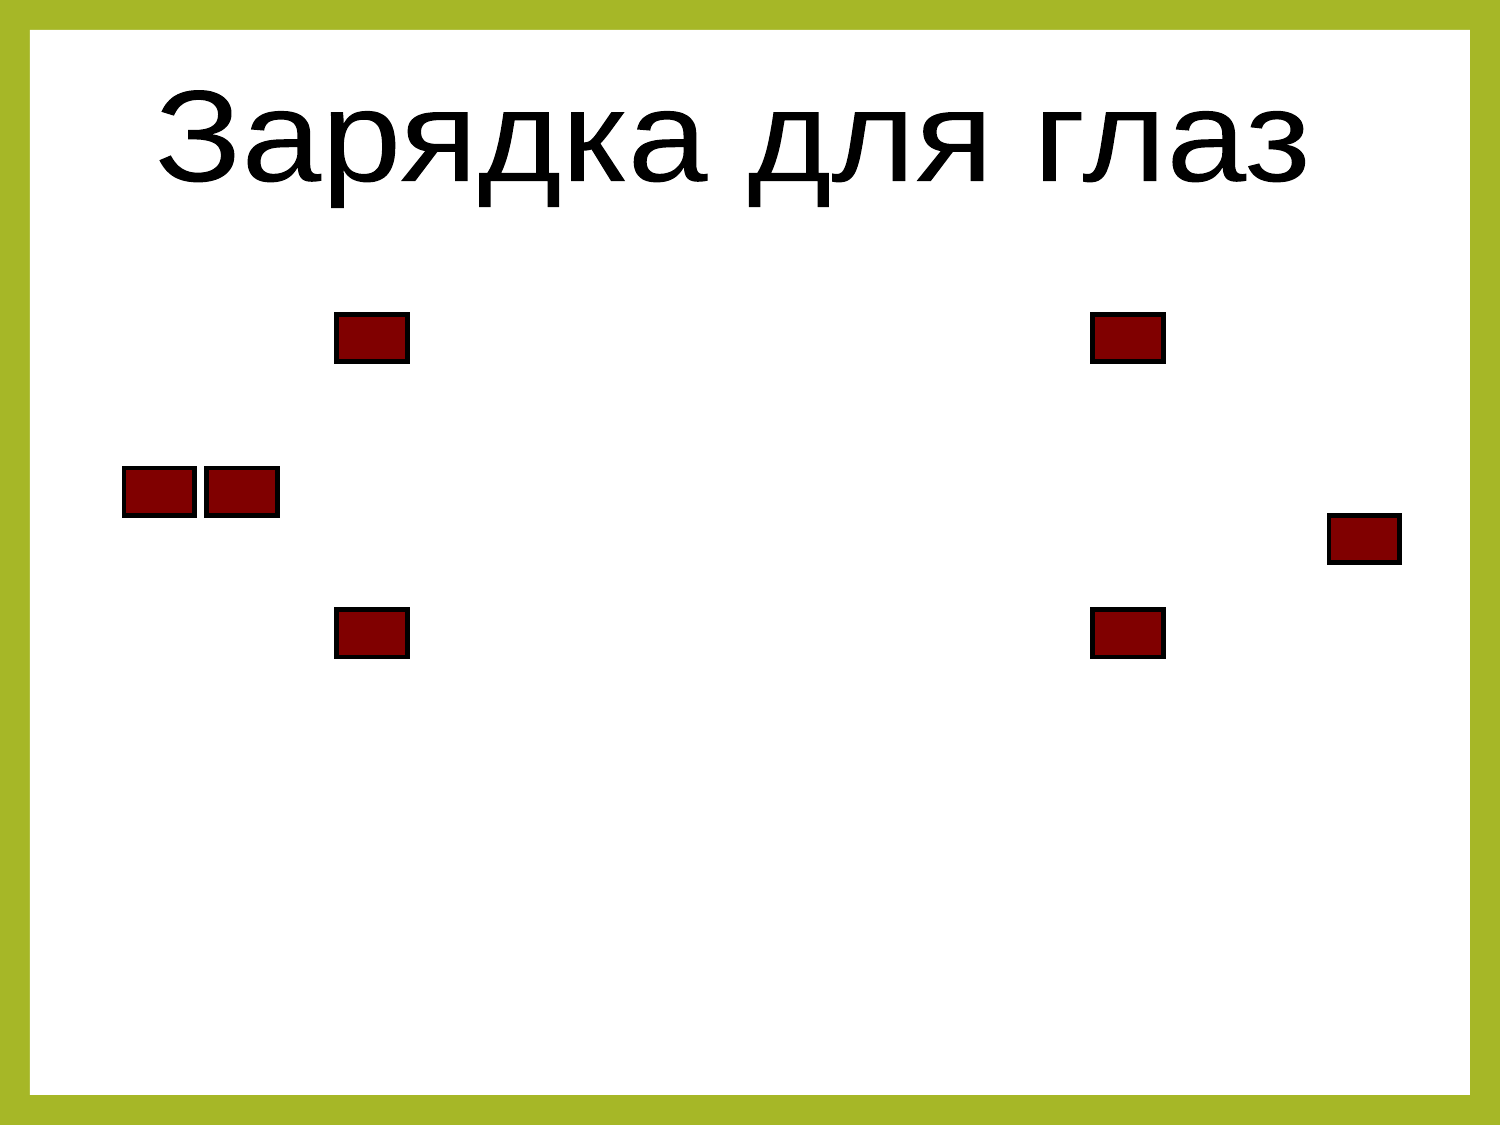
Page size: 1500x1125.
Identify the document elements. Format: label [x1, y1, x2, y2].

text_box [336, 609, 408, 657]
text_box [1328, 515, 1400, 563]
text_box [206, 467, 278, 516]
text_box [1092, 609, 1164, 657]
text_box [336, 314, 408, 362]
text_box [123, 467, 195, 516]
text_box [1092, 314, 1164, 362]
